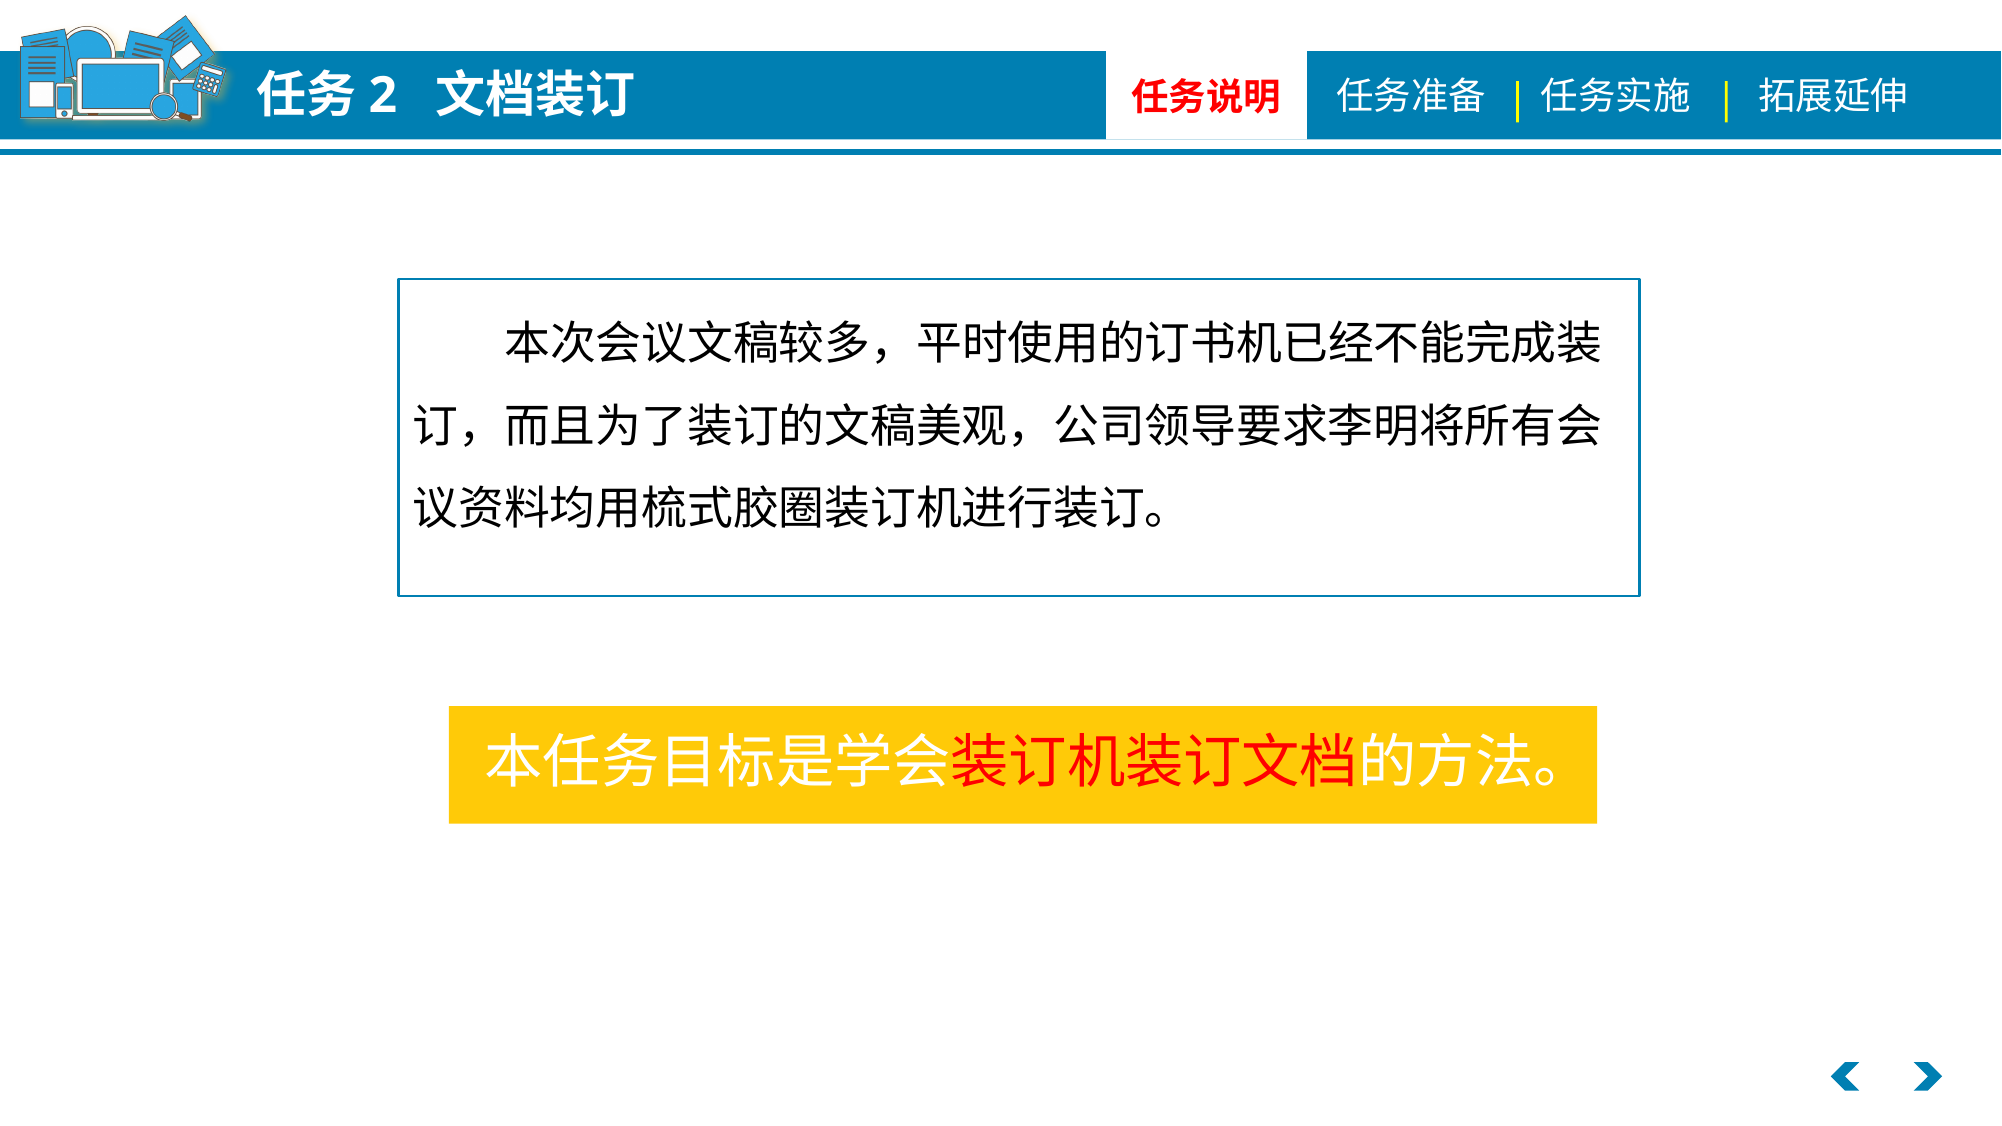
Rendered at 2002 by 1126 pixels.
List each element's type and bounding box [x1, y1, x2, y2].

text_box [448, 705, 1608, 824]
text_box [0, 0, 2001, 1107]
